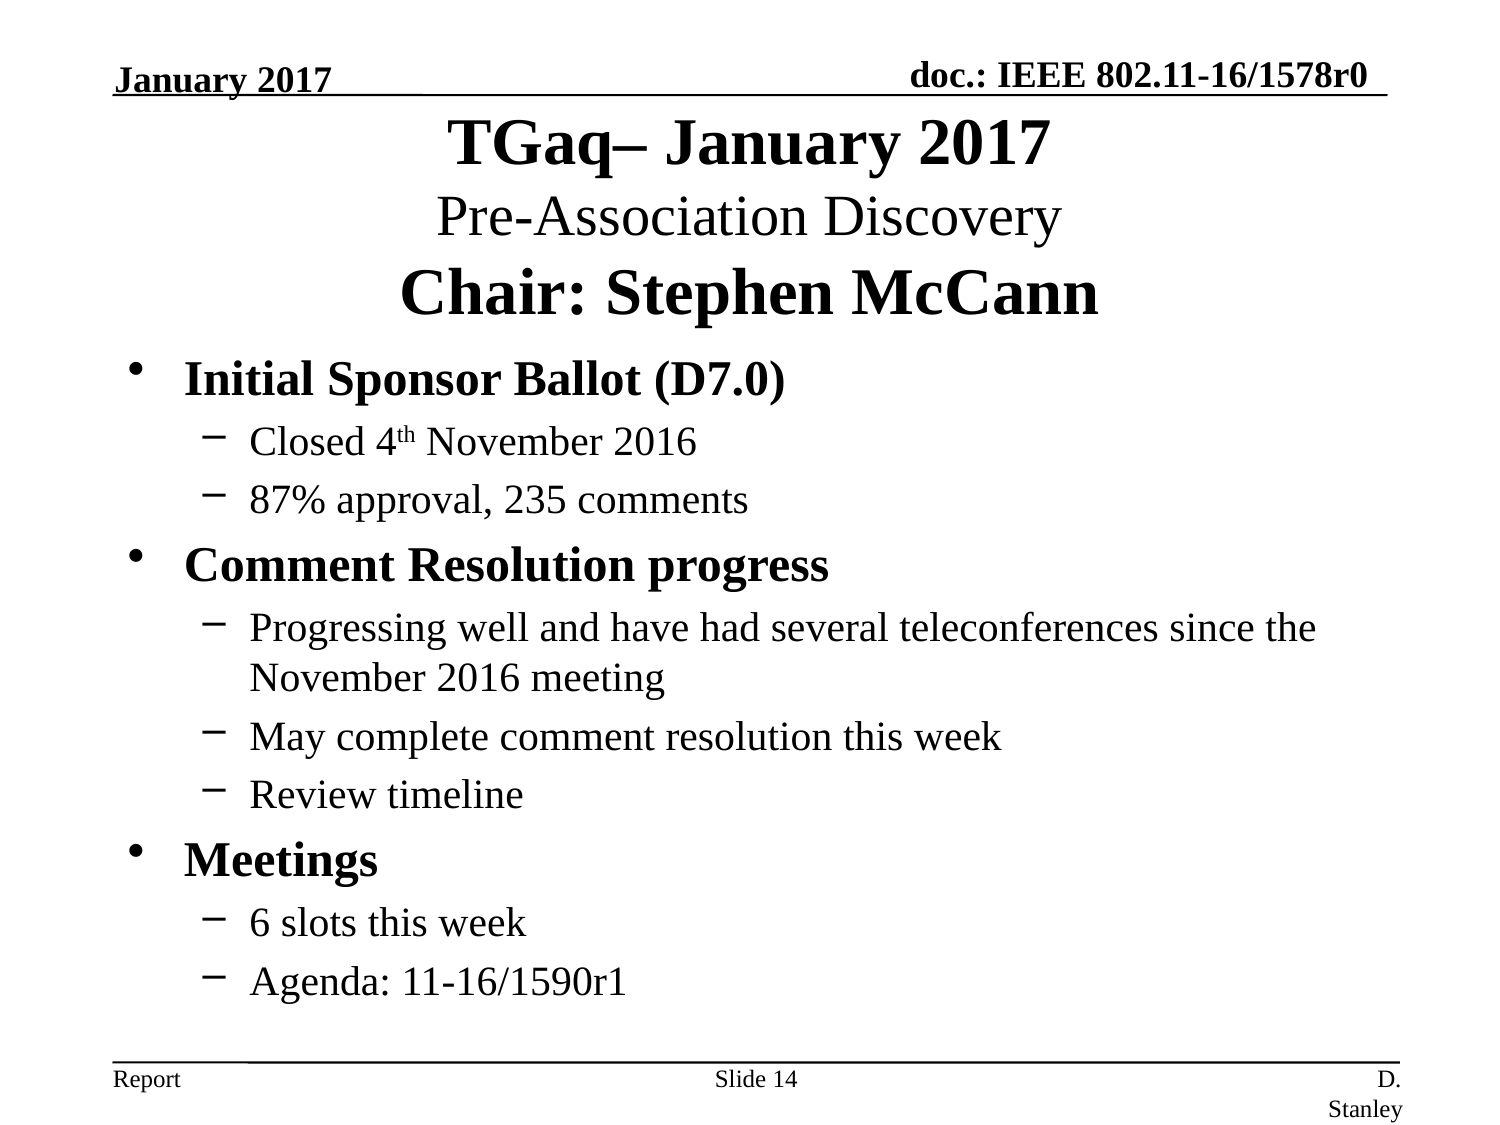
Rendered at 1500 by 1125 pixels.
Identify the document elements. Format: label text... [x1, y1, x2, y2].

slide_number Slide 14 [712, 1062, 800, 1093]
list Initial Sponsor Ballot (D7.0) Closed 4th November 2016 87% approval, 235 comments Comment Resolution progress Progressing well and have had several teleconferences since the November 2016 meeting May complete comment resolution this week Review timeline Meetings 6 slots this week Agenda: 11-16/1590r1 [112, 337, 1388, 1038]
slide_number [114, 54, 374, 101]
title TGaq– January 2017 Pre-Association Discovery Chair: Stephen McCann [112, 125, 1388, 300]
footer D. Stanley, HP Enterprise [1325, 1062, 1402, 1093]
